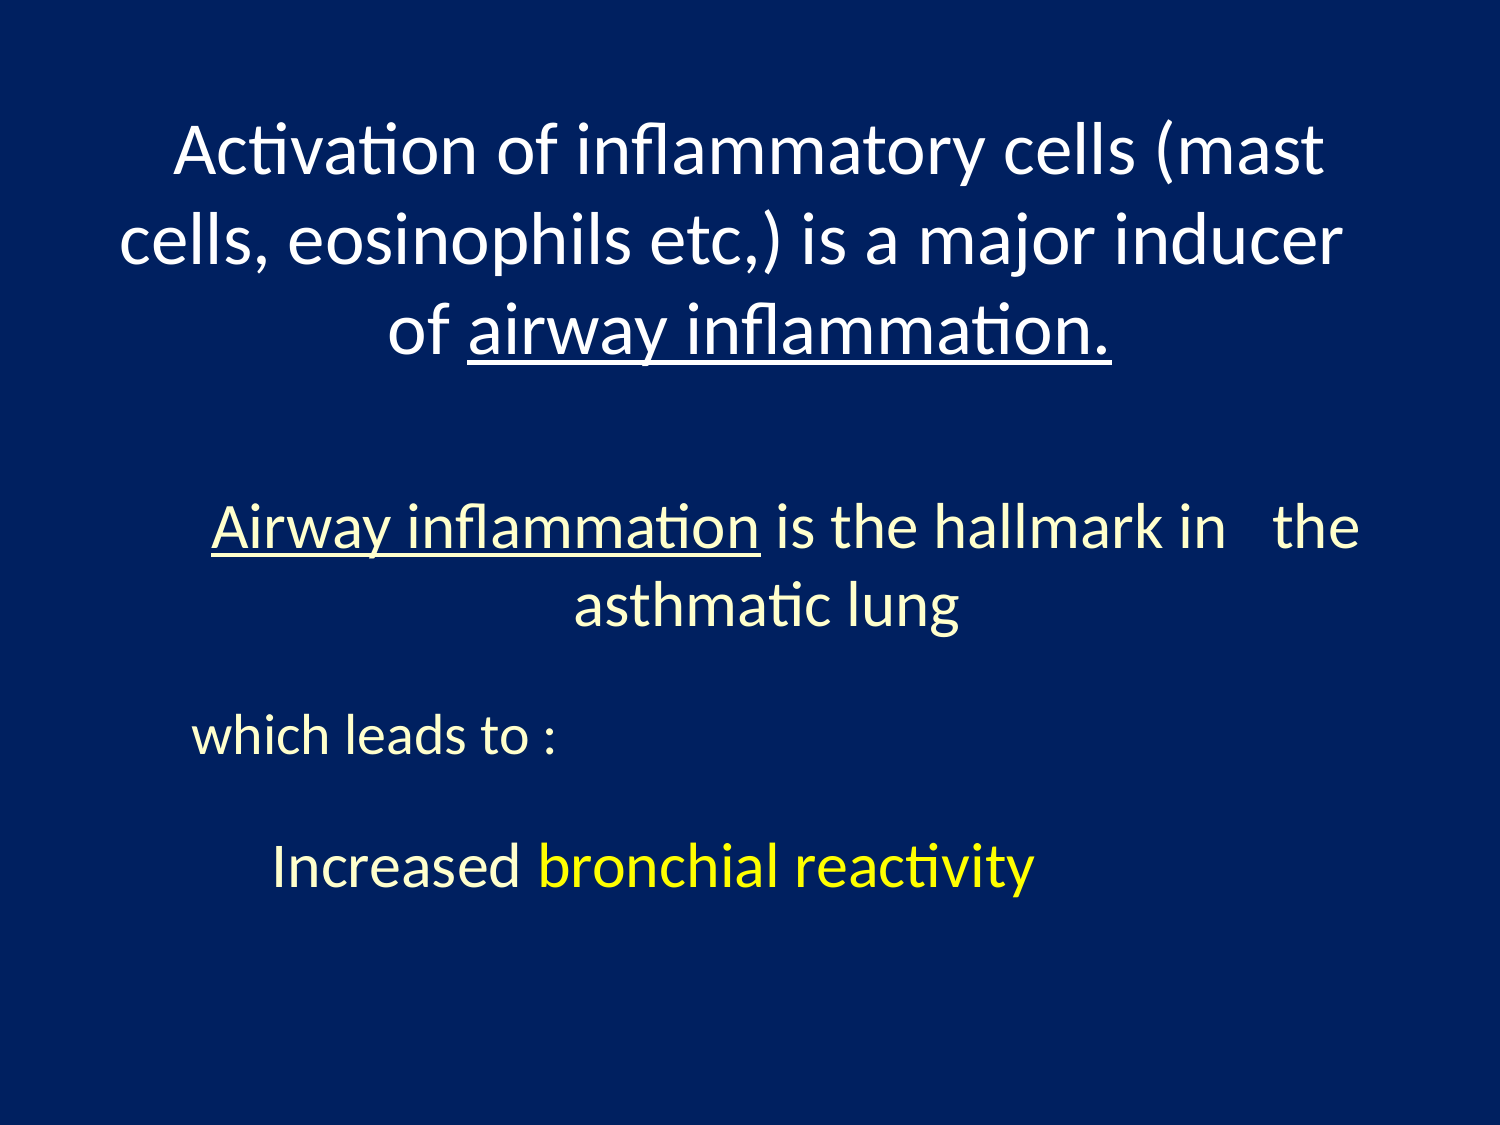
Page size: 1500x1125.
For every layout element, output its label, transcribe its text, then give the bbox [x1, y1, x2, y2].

title Activation of inflammatory cells (mast cells, eosinophils etc,) is a major inducer of airway inflammation. [75, 45, 1425, 425]
list Airway inflammation is the hallmark in the asthmatic lung which leads to : Increased bronchial reactivity [75, 425, 1425, 1005]
